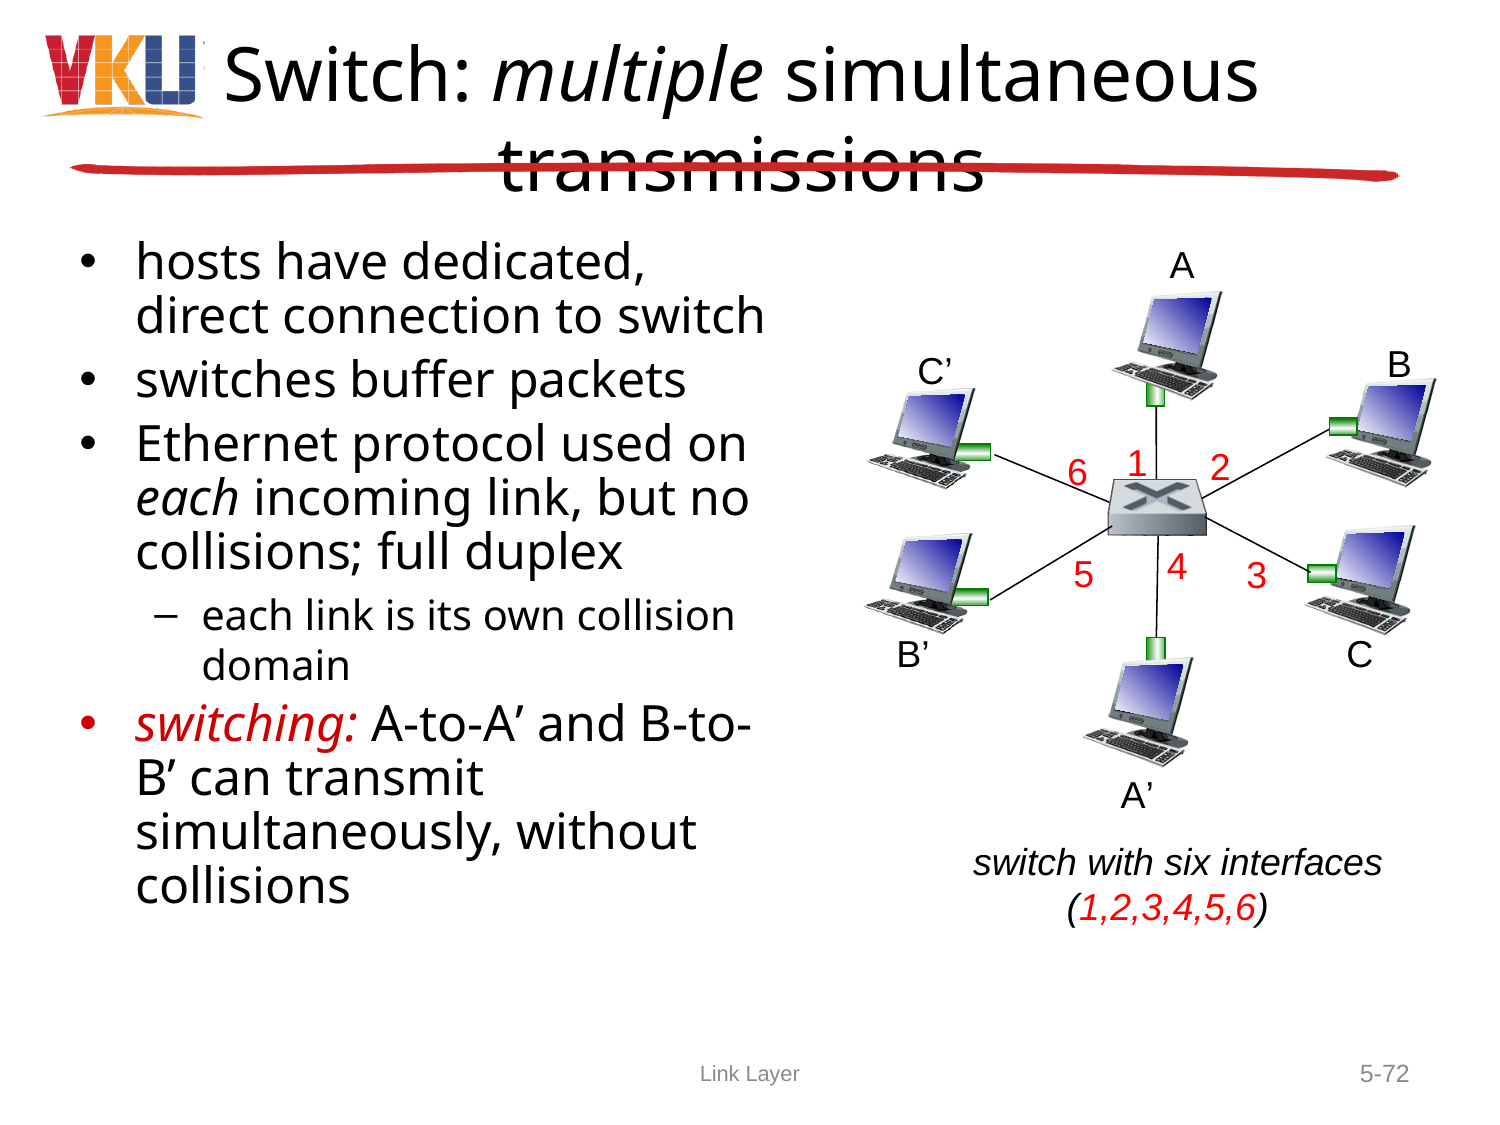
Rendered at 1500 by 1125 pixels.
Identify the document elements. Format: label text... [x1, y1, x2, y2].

slide_number 5-72 [1074, 1042, 1425, 1103]
title Switch: multiple simultaneous transmissions [47, 22, 1437, 210]
list hosts have dedicated, direct connection to switch switches buffer packets Ethernet protocol used on each incoming link, but no collisions; full duplex each link is its own collision domain switching: A-to-A’ and B-to-B’ can transmit simultaneously, without collisions [64, 228, 804, 980]
footer Link Layer [512, 1042, 988, 1103]
picture [64, 157, 1415, 187]
picture [30, 21, 211, 129]
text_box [837, 233, 1439, 937]
